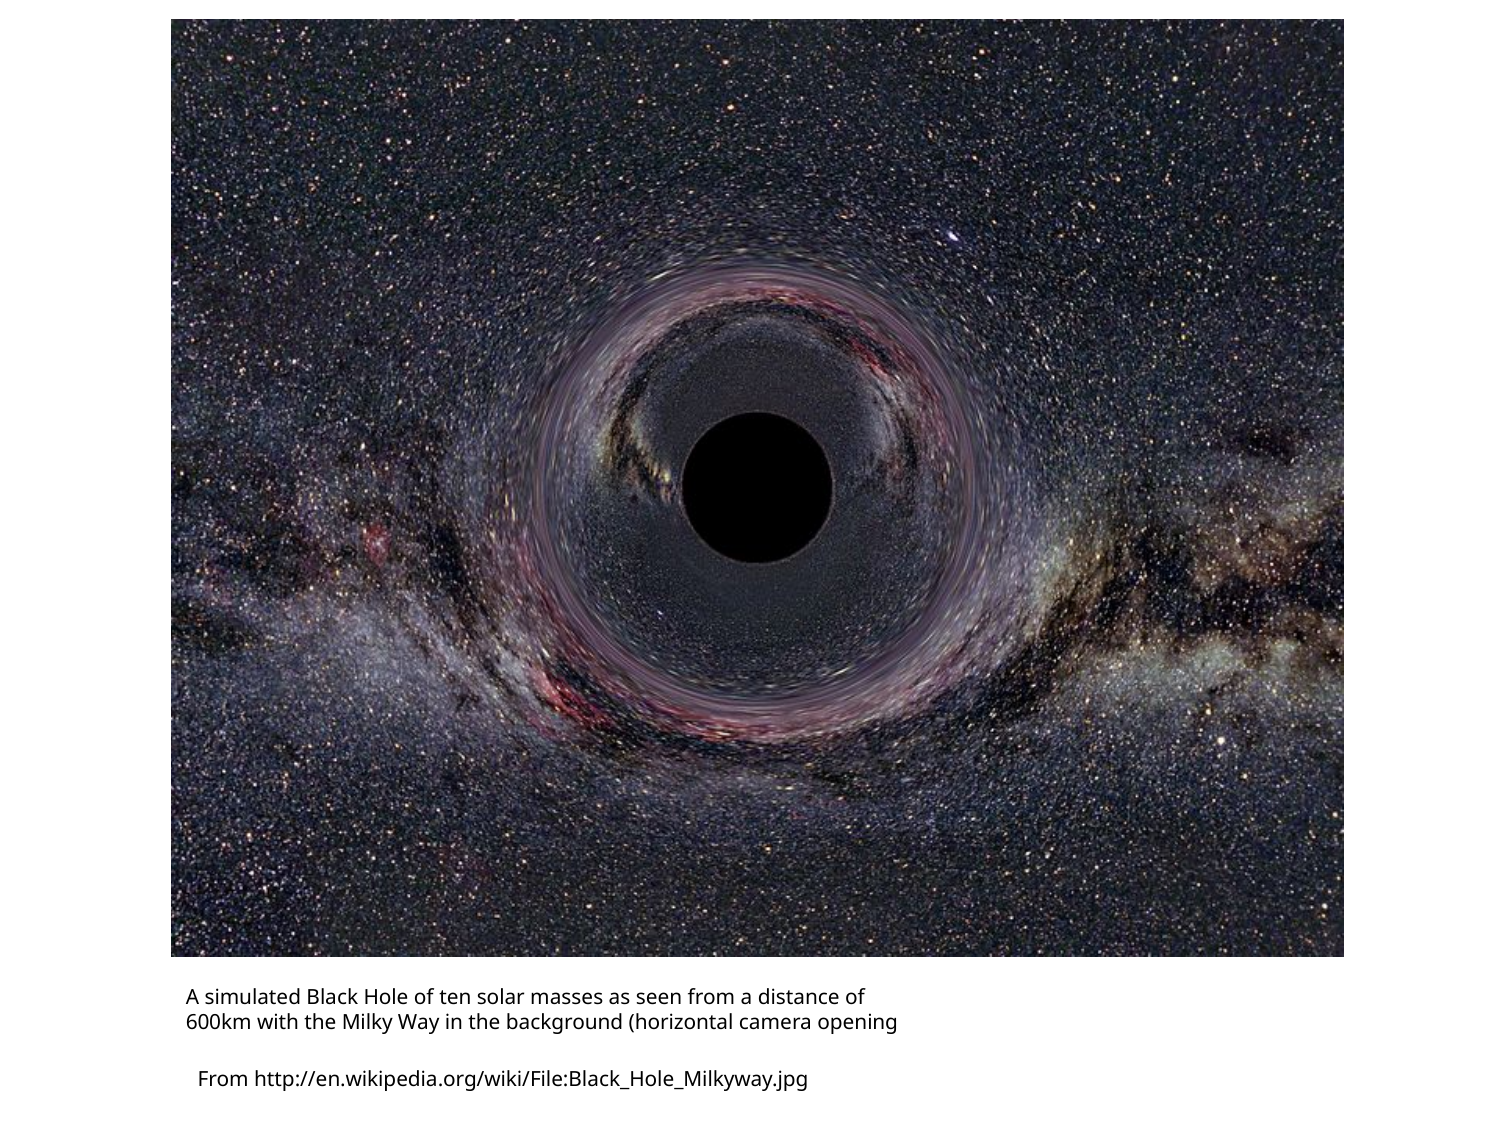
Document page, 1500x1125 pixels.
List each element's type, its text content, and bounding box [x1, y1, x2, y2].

text_box From http://en.wikipedia.org/wiki/File:Black_Hole_Milkyway.jpg [182, 1058, 933, 1099]
picture [171, 19, 1344, 957]
text_box A simulated Black Hole of ten solar masses as seen from a distance of 600km with the Milky Way in the background (horizontal camera opening [171, 975, 922, 1041]
